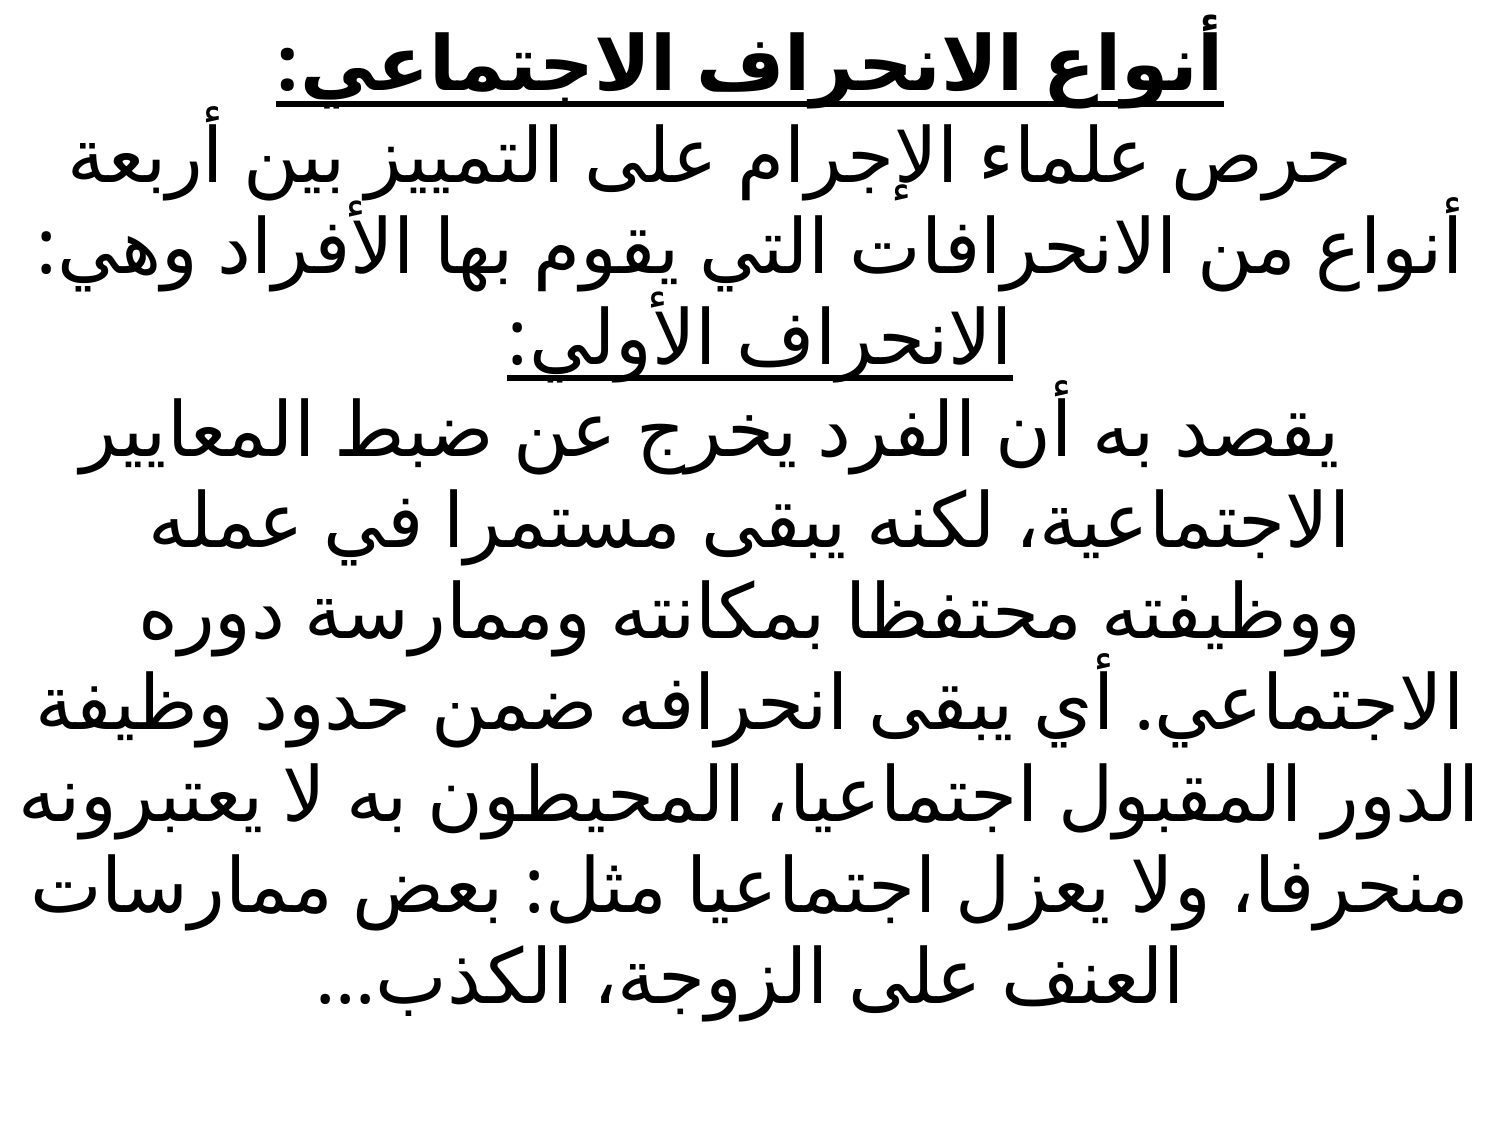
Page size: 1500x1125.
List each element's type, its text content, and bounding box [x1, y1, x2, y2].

title أنواع الانحراف الاجتماعي: حرص علماء الإجرام على التمييز بين أربعة أنواع من الانحرافات التي يقوم بها الأفراد وهي: الانحراف الأولي: يقصد به أن الفرد يخرج عن ضبط المعايير الاجتماعية، لكنه يبقى مستمرا في عمله ووظيفته محتفظا بمكانته وممارسة دوره الاجتماعي. أي يبقى انحرافه ضمن حدود وظيفة الدور المقبول اجتماعيا، المحيطون به لا يعتبرونه منحرفا، ولا يعزل اجتماعيا مثل: بعض ممارسات العنف على الزوجة، الكذب... [0, 0, 1500, 1125]
